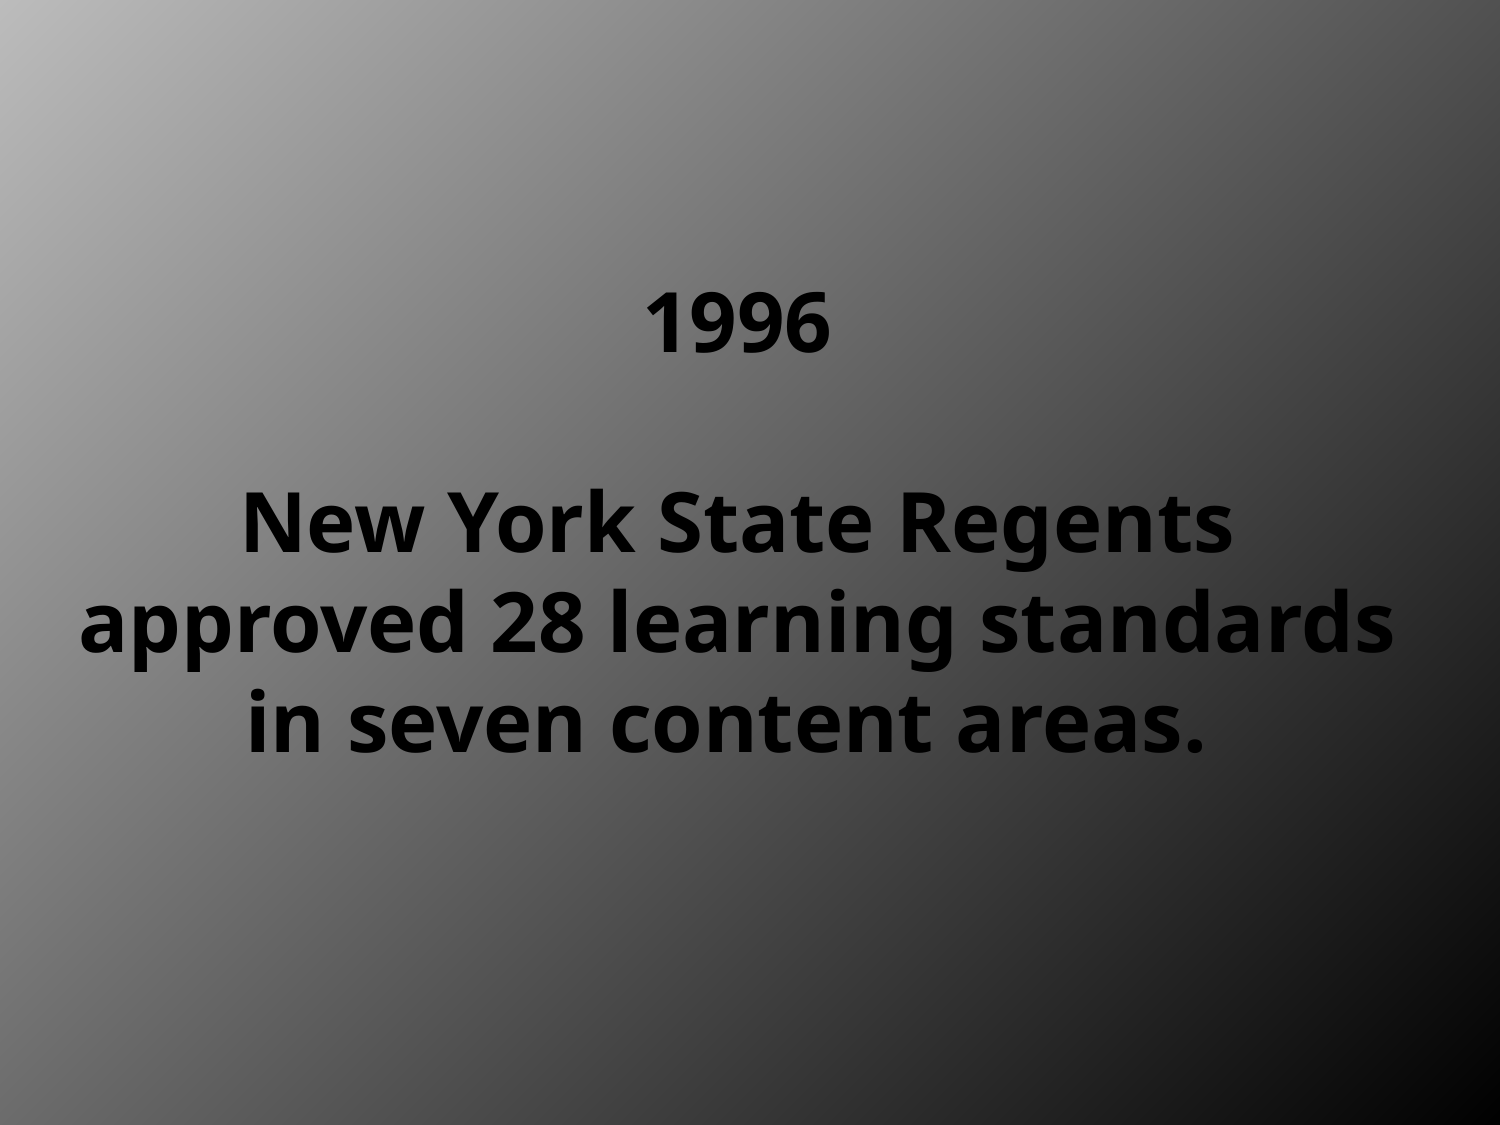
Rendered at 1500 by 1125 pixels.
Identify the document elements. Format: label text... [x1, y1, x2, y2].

title 1996 New York State Regents approved 28 learning standards in seven content areas. [62, 425, 1413, 613]
